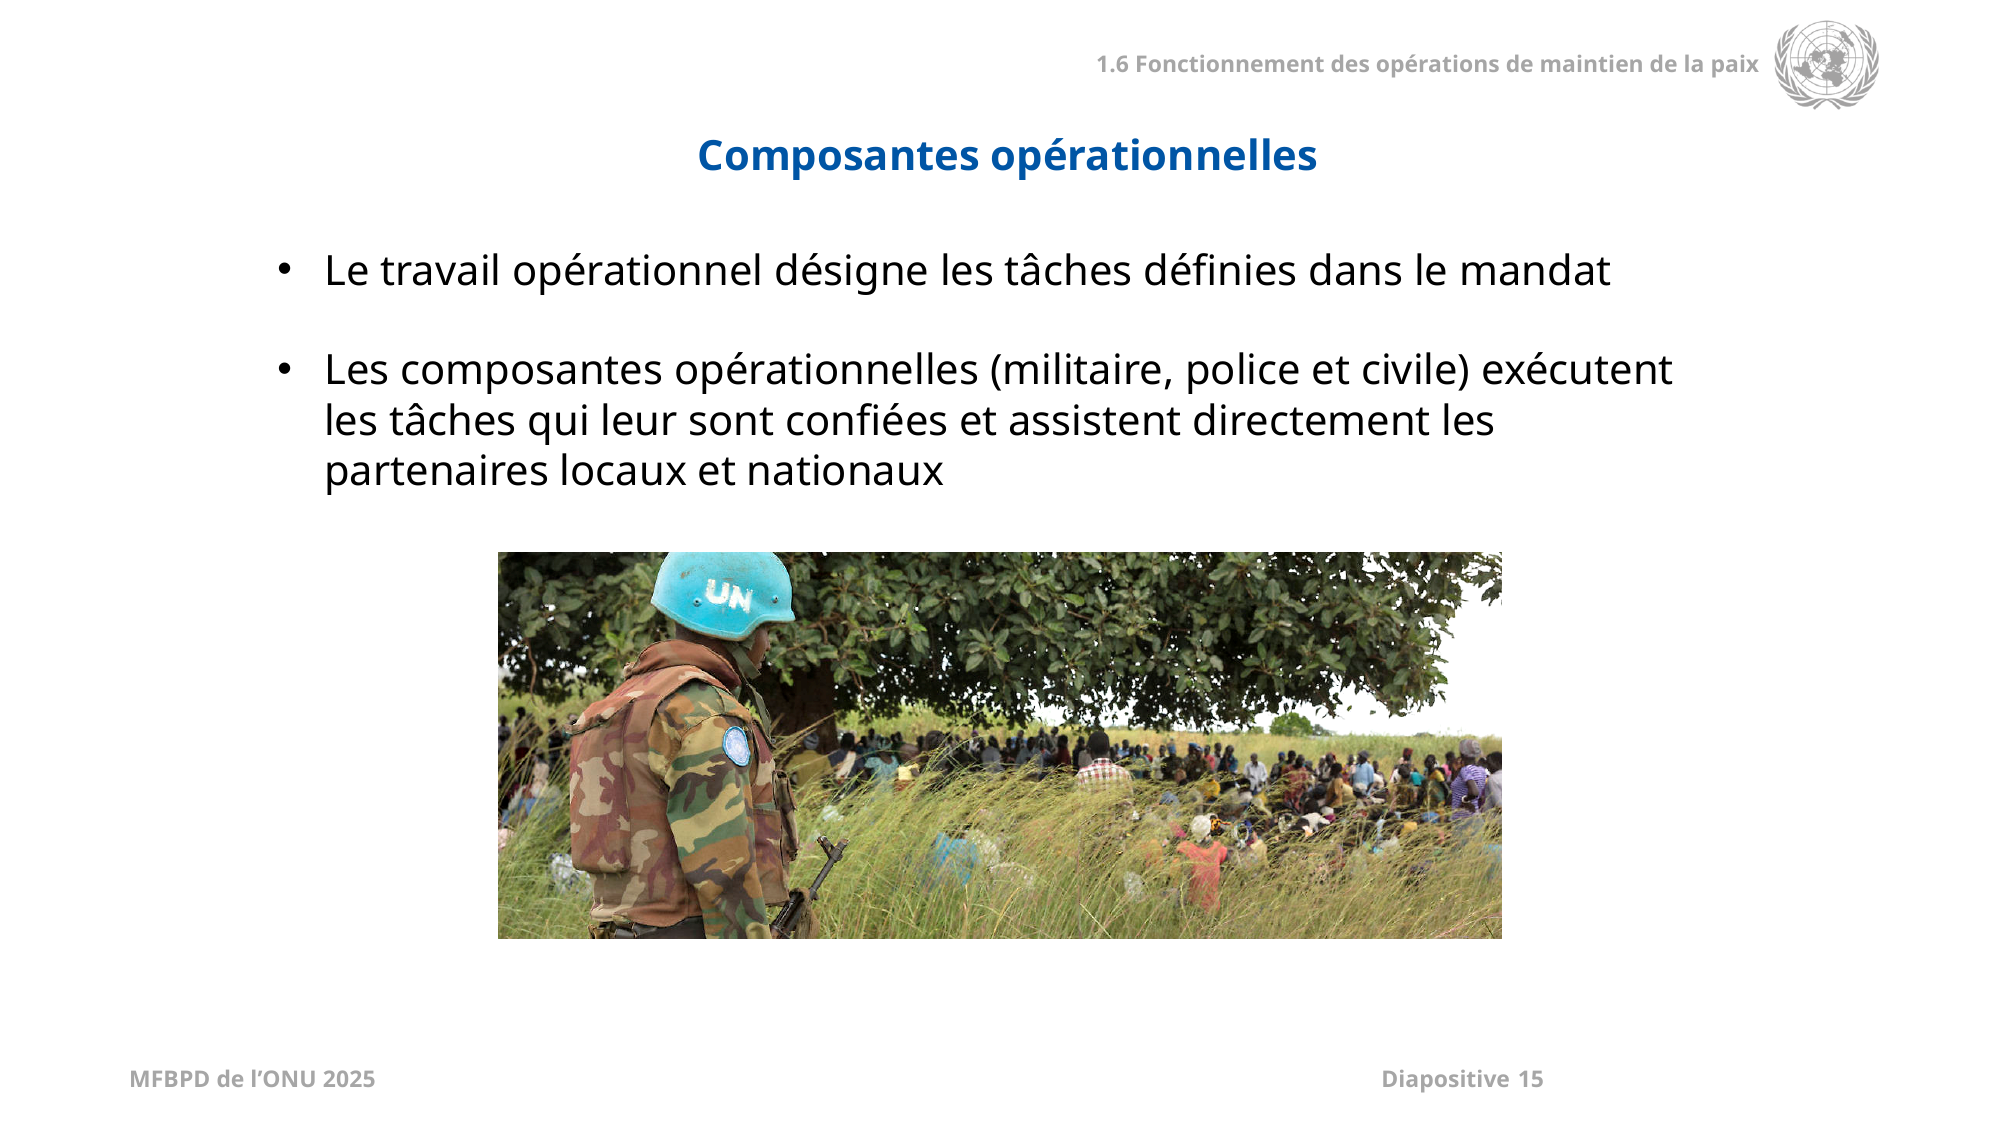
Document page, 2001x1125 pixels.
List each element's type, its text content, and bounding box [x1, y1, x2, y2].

picture [497, 552, 1502, 939]
text_box Composantes opérationnelles [218, 121, 1797, 187]
text_box Le travail opérationnel désigne les tâches définies dans le mandat Les composantes opérationnelles (militaire, police et civile) exécutent les tâches qui leur sont confiées et assistent directement les partenaires locaux et nationaux [262, 235, 1739, 551]
